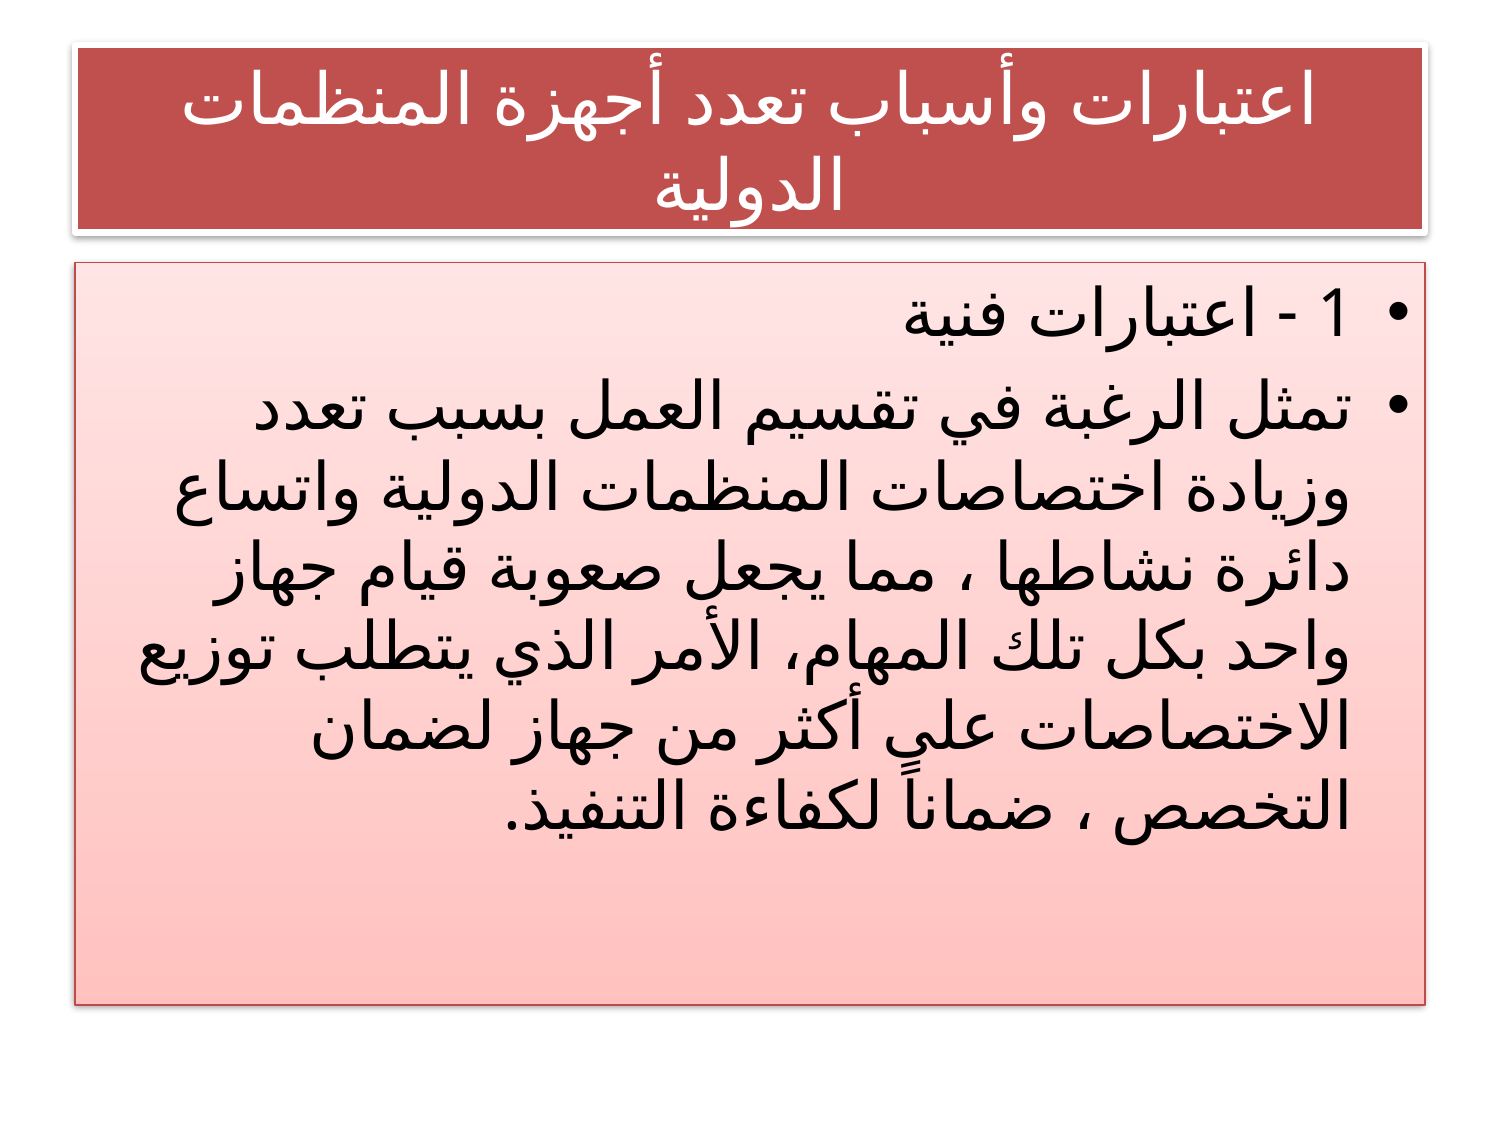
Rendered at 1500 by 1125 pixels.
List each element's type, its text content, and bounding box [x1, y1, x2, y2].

title اعتبارات وأسباب تعدد أجهزة المنظمات الدولية [72, 42, 1428, 236]
list 1 - اعتبارات فنية تمثل الرغبة في تقسيم العمل بسبب تعدد وزيادة اختصاصات المنظمات الدولية واتساع دائرة نشاطها ، مما يجعل صعوبة قيام جهاز واحد بكل تلك المهام، الأمر الذي يتطلب توزيع الاختصاصات على أكثر من جهاز لضمان التخصص ، ضماناً لكفاءة التنفيذ. [74, 262, 1426, 1006]
